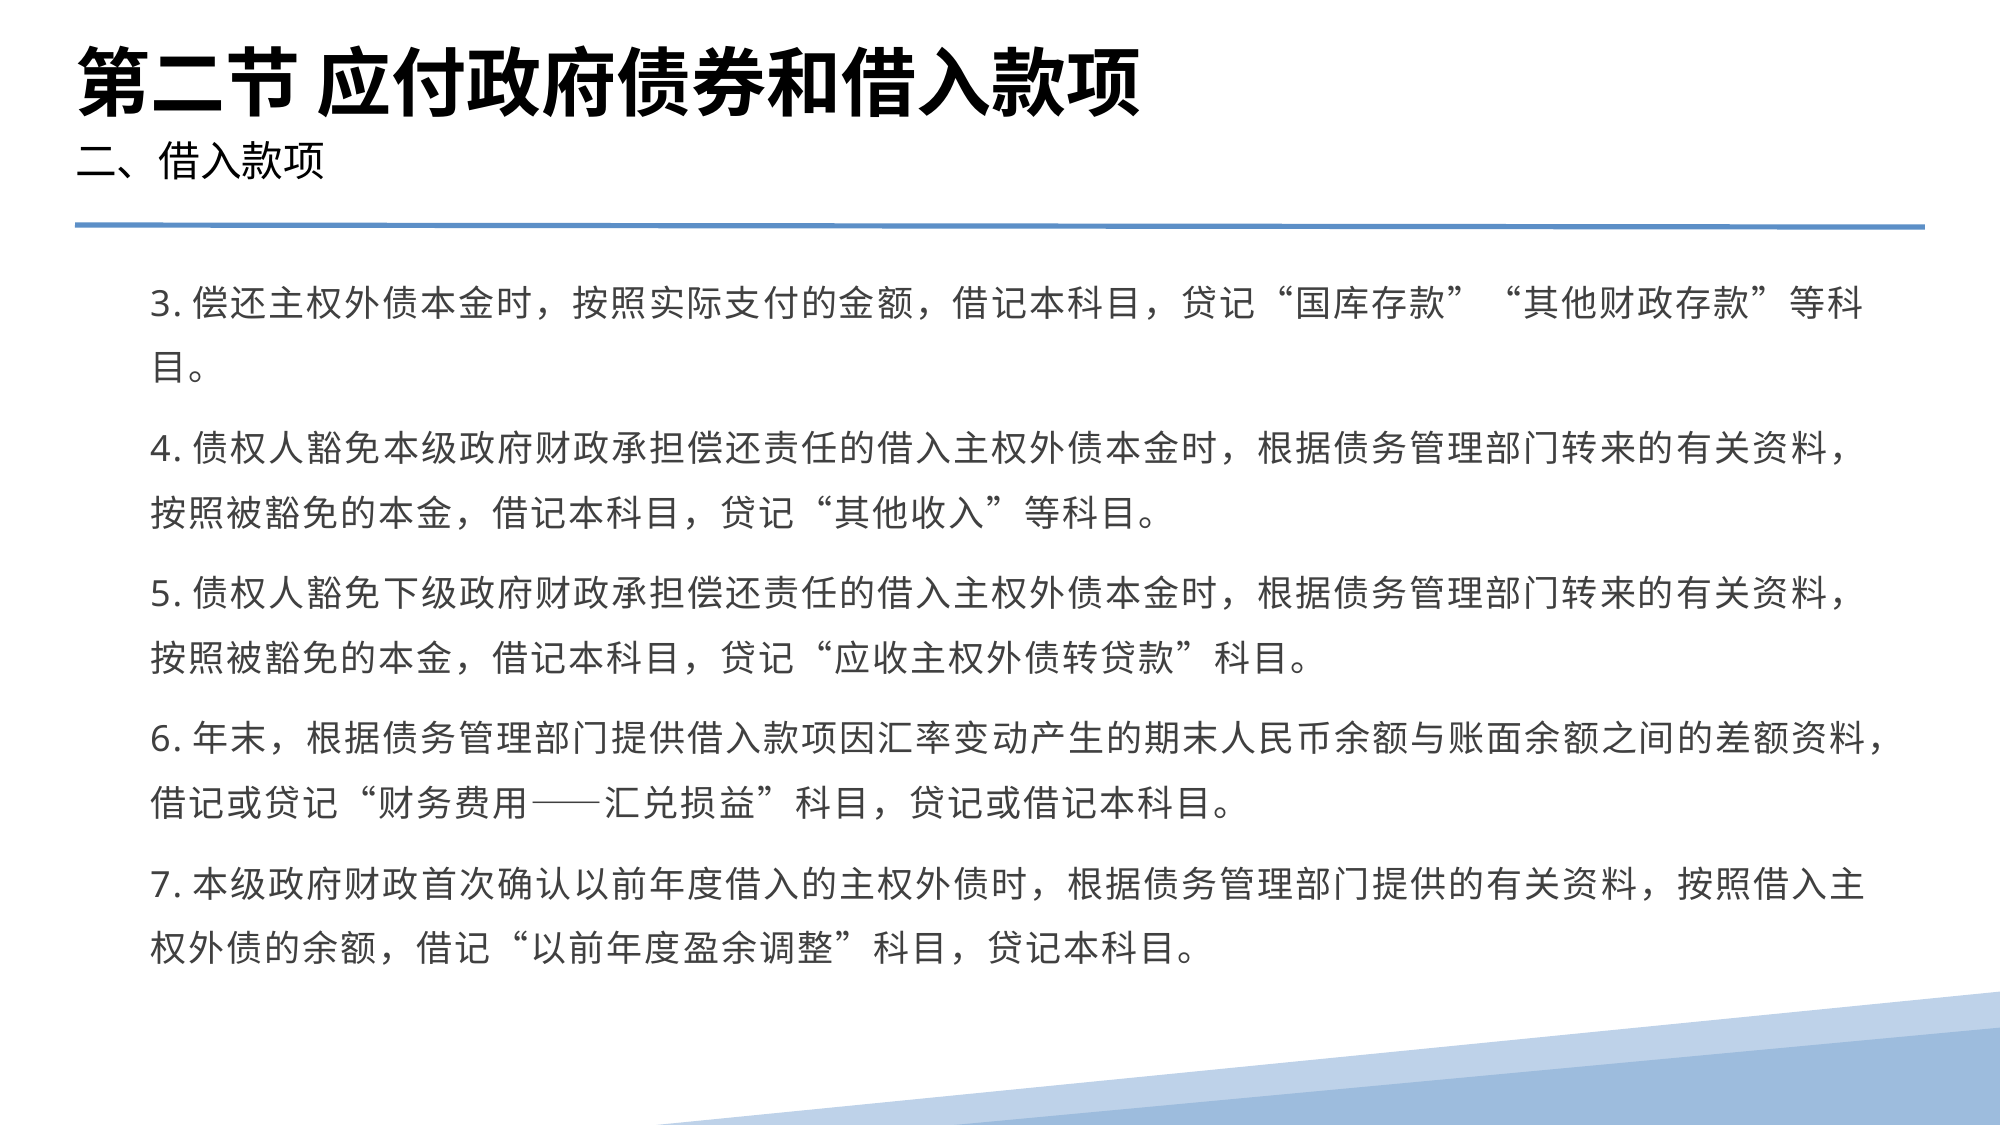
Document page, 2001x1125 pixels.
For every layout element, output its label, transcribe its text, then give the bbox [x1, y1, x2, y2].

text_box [656, 991, 2000, 1125]
text_box 二、借入款项 [75, 124, 1925, 200]
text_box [74, 224, 1925, 228]
text_box 第二节 应付政府债券和借入款项 [75, 24, 1925, 124]
text_box 3.偿还主权外债本金时，按照实际支付的金额，借记本科目，贷记“国库存款”“其他财政存款”等科目。 4.债权人豁免本级政府财政承担偿还责任的借入主权外债本金时，根据债务管理部门转来的有关资料，按照被豁免的本金，借记本科目，贷记“其他收入”等科目。 5.债权人豁免下级政府财政承担偿还责任的借入主权外债本金时，根据债务管理部门转来的有关资料，按照被豁免的本金，借记本科目，贷记“应收主权外债转贷款”科目。 6.年末，根据债务管理部门提供借入款项因汇率变动产生的期末人民币余额与账面余额之间的差额资料，借记或贷记“财务费用——汇兑损益”科目，贷记或借记本科目。 7.本级政府财政首次确认以前年度借入的主权外债时，根据债务管理部门提供的有关资料，按照借入主权外债的余额，借记“以前年度盈余调整”科目，贷记本科目。 [139, 252, 1900, 976]
